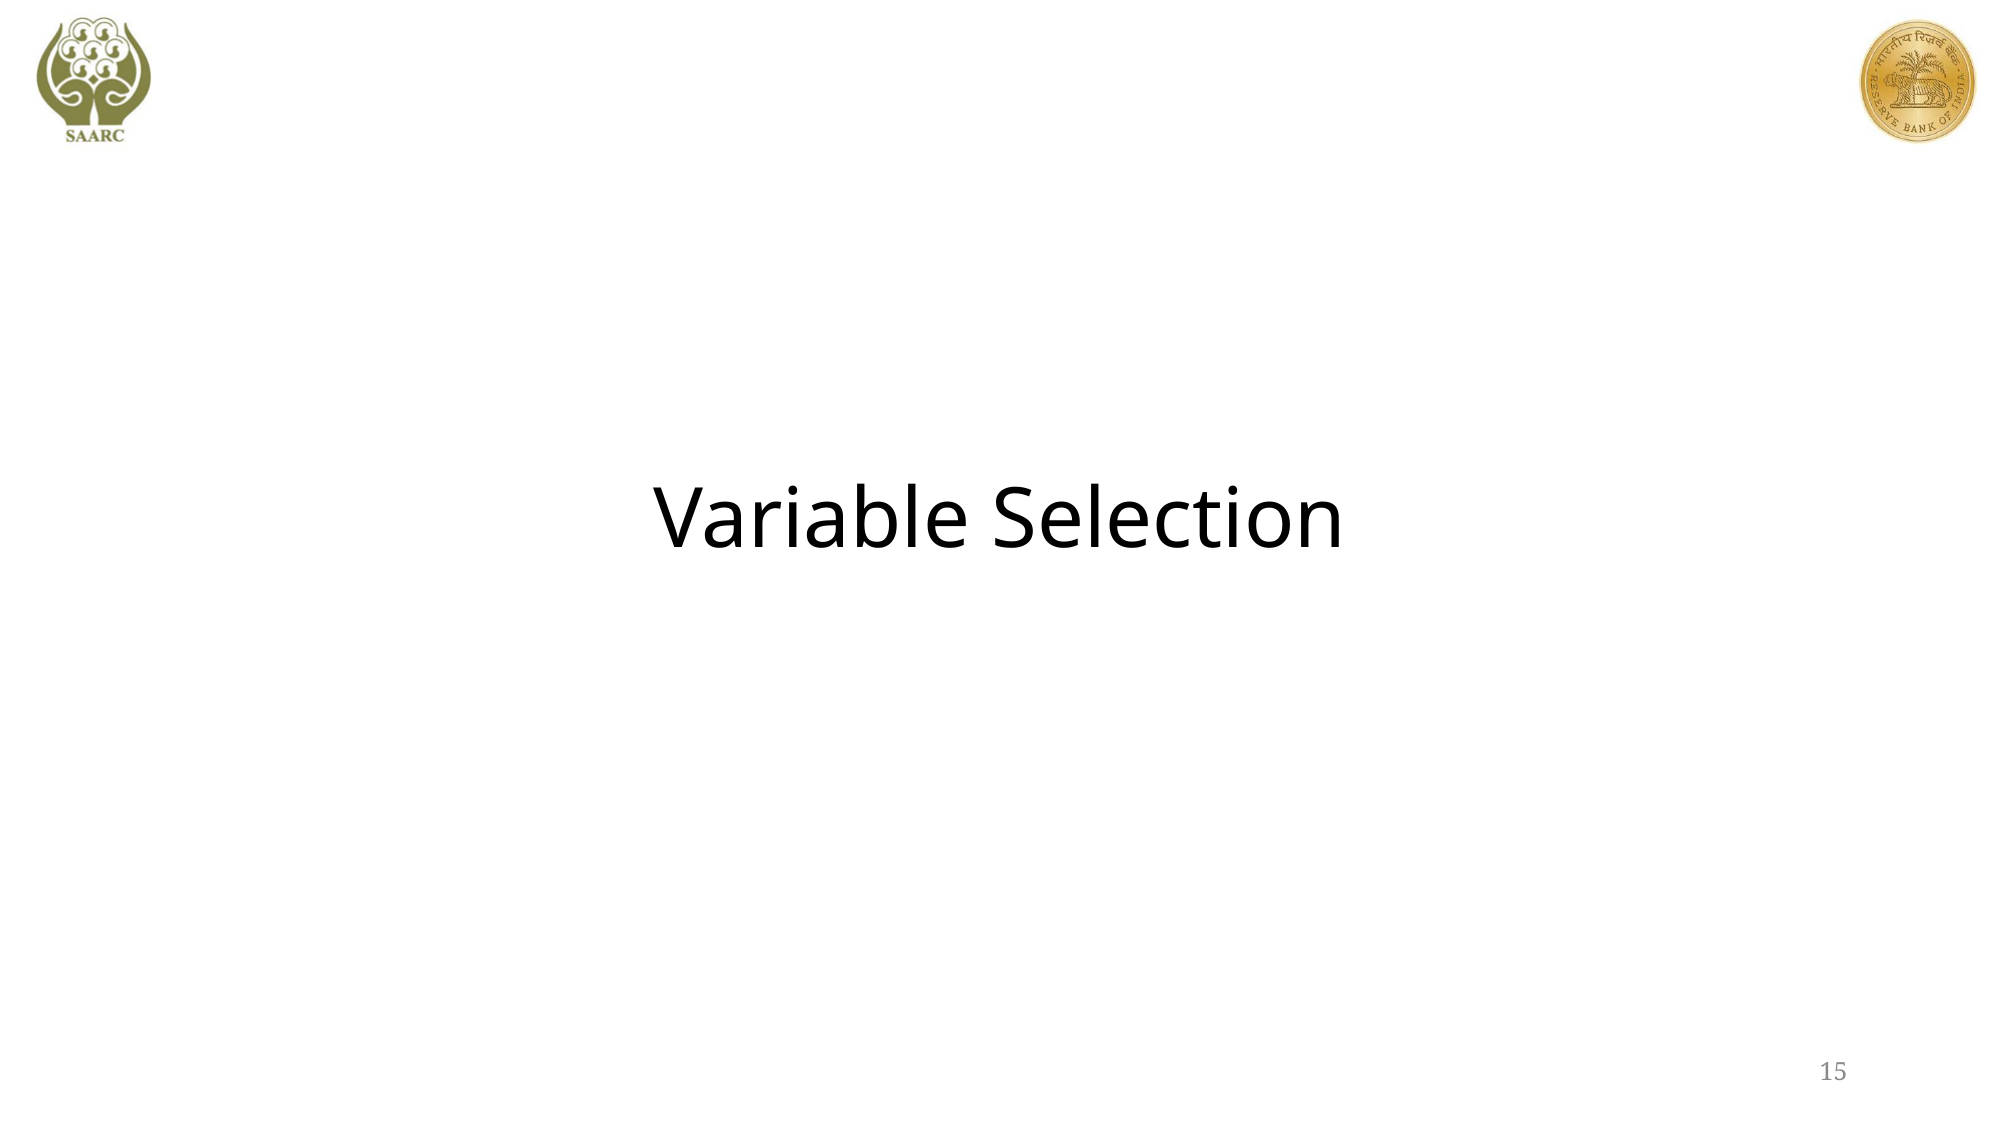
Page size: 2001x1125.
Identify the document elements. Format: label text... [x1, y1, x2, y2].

text_box Variable Selection [93, 467, 1907, 928]
picture [1832, 13, 1997, 145]
picture [26, 13, 160, 149]
slide_number 15 [1412, 1042, 1863, 1103]
